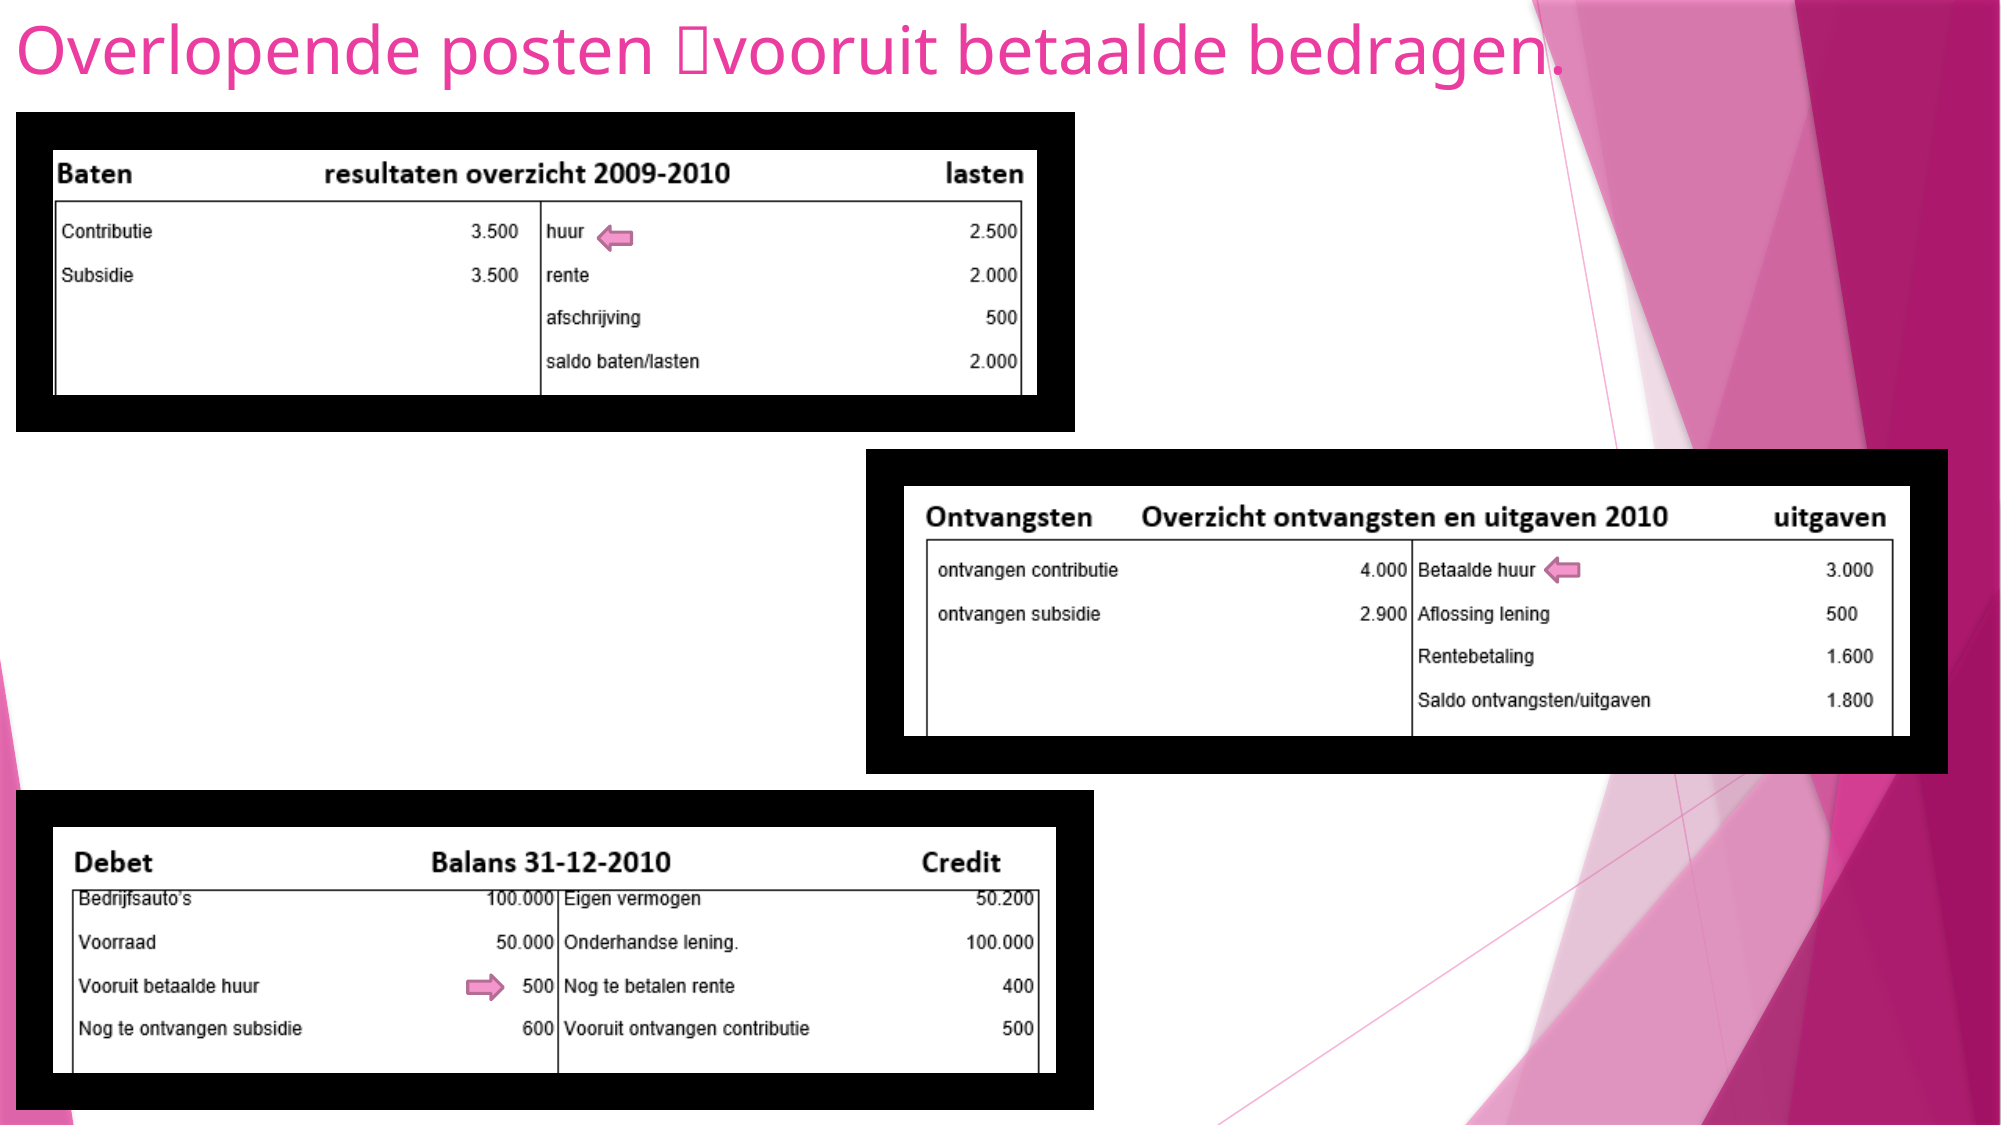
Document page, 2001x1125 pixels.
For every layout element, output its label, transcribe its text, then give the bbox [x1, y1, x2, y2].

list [903, 485, 1911, 737]
picture [52, 149, 1038, 396]
title Overlopende posten vooruit betaalde bedragen. [0, 0, 1595, 239]
picture [52, 826, 1057, 1074]
